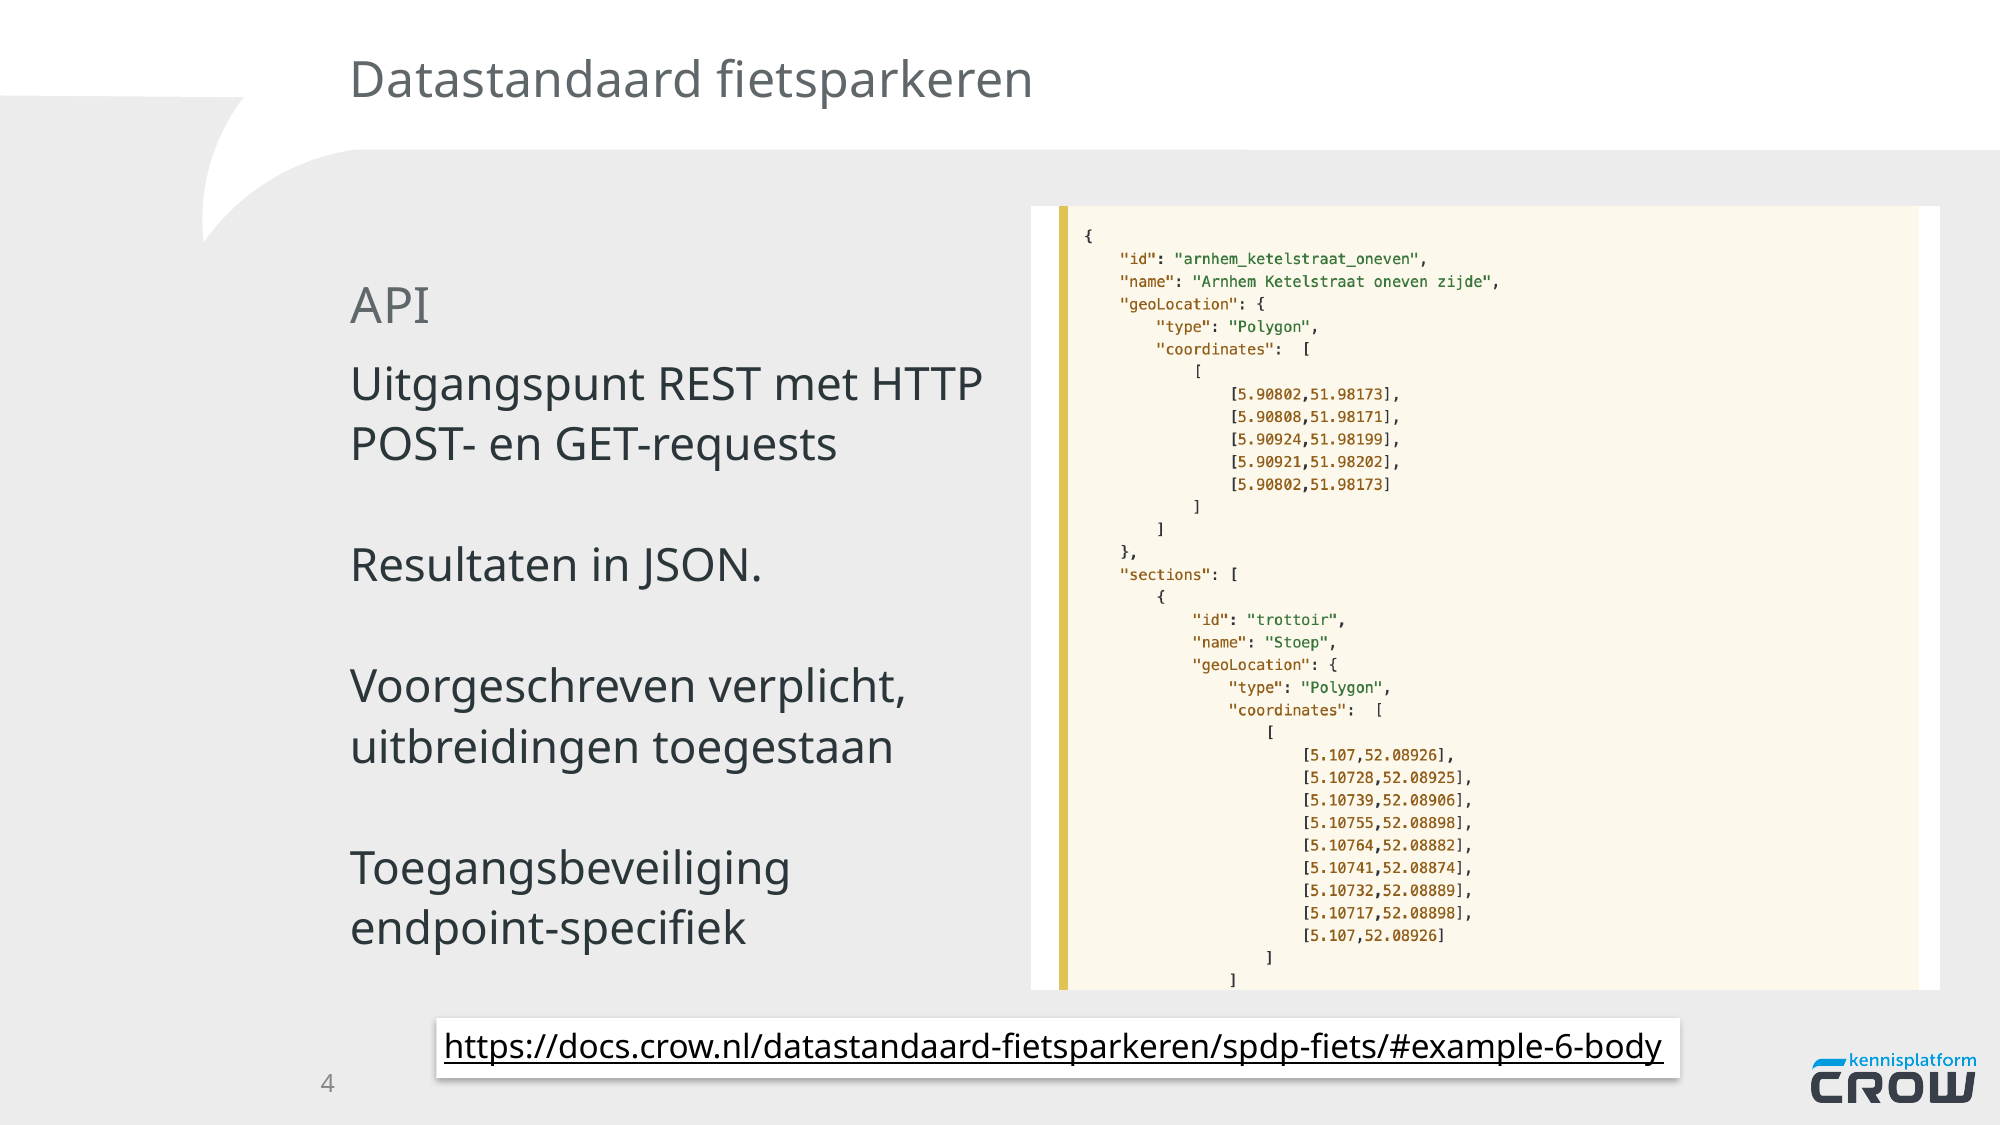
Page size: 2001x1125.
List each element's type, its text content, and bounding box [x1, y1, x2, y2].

list Datastandaard fietsparkeren [341, 39, 1840, 132]
title API [341, 172, 1840, 343]
picture [1919, 1053, 1938, 1063]
picture [1943, 1053, 1976, 1059]
text_box https://docs.crow.nl/datastandaard-fietsparkeren/spdp-fiets/#example-6-body [436, 1018, 1681, 1079]
list Uitgangspunt REST met HTTP POST- en GET-requests Resultaten in JSON. Voorgeschreven verplicht, uitbreidingen toegestaan Toegangsbeveiliging endpoint-specifiek [341, 343, 1033, 1055]
picture [1031, 206, 1940, 991]
picture [1811, 1053, 1976, 1103]
slide_number 4 [0, 1053, 343, 1115]
